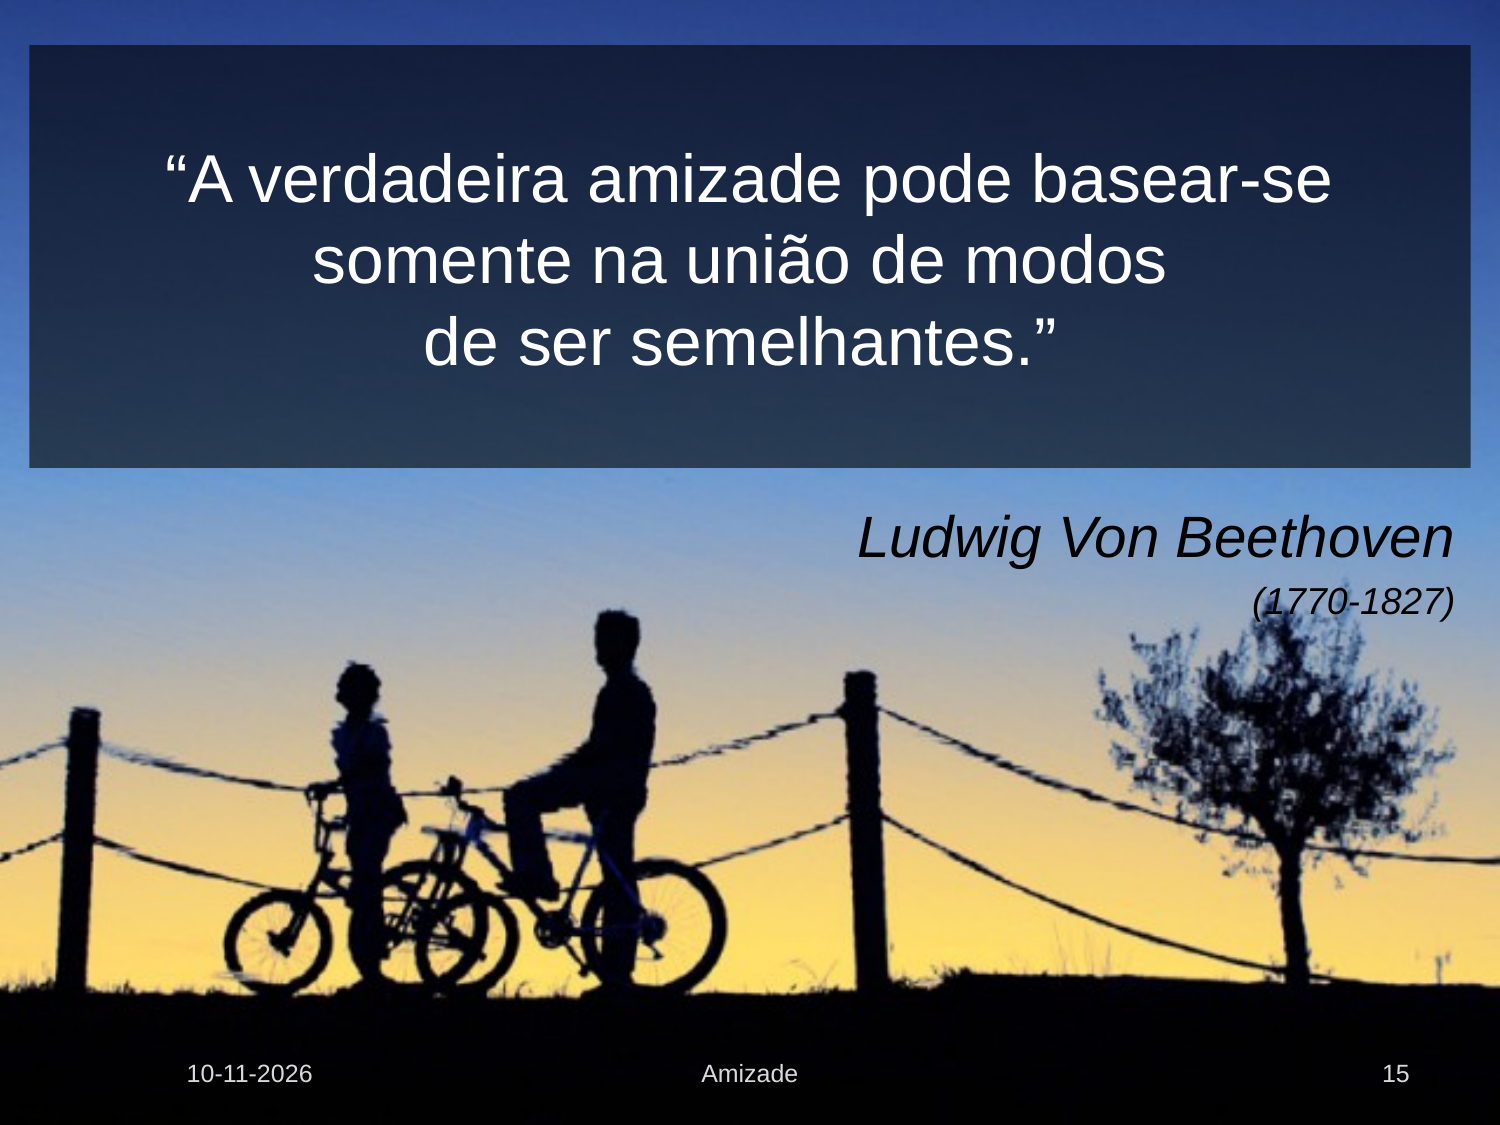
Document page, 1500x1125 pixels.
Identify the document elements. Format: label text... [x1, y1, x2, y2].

footer Amizade [512, 1042, 988, 1103]
slide_number 15 [1074, 1042, 1425, 1103]
list Ludwig Von Beethoven (1770-1827) [41, 491, 1471, 575]
title “A verdadeira amizade pode basear-se somente na união de modos de ser semelhantes.” [29, 45, 1471, 468]
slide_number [75, 1042, 425, 1103]
picture [0, 0, 1500, 1125]
